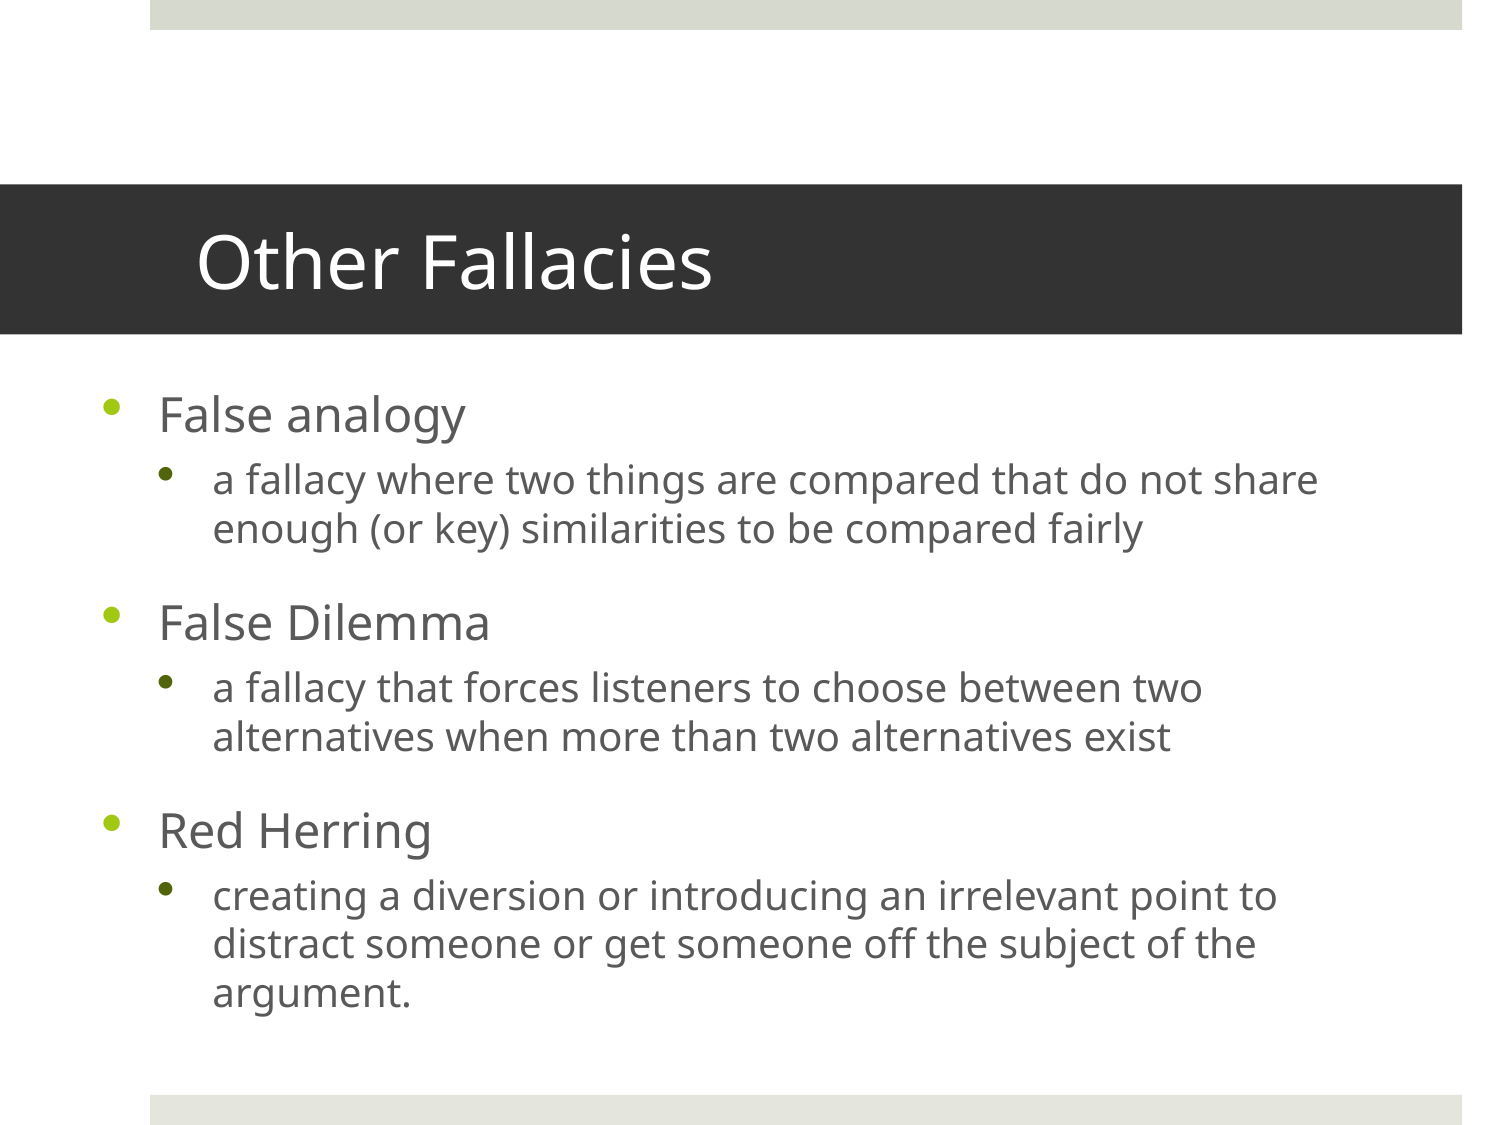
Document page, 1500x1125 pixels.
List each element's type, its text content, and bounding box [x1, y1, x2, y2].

title Other Fallacies [0, 184, 1463, 335]
list False analogy a fallacy where two things are compared that do not share enough (or key) similarities to be compared fairly False Dilemma a fallacy that forces listeners to choose between two alternatives when more than two alternatives exist Red Herring creating a diversion or introducing an irrelevant point to distract someone or get someone off the subject of the argument. [88, 376, 1432, 1028]
